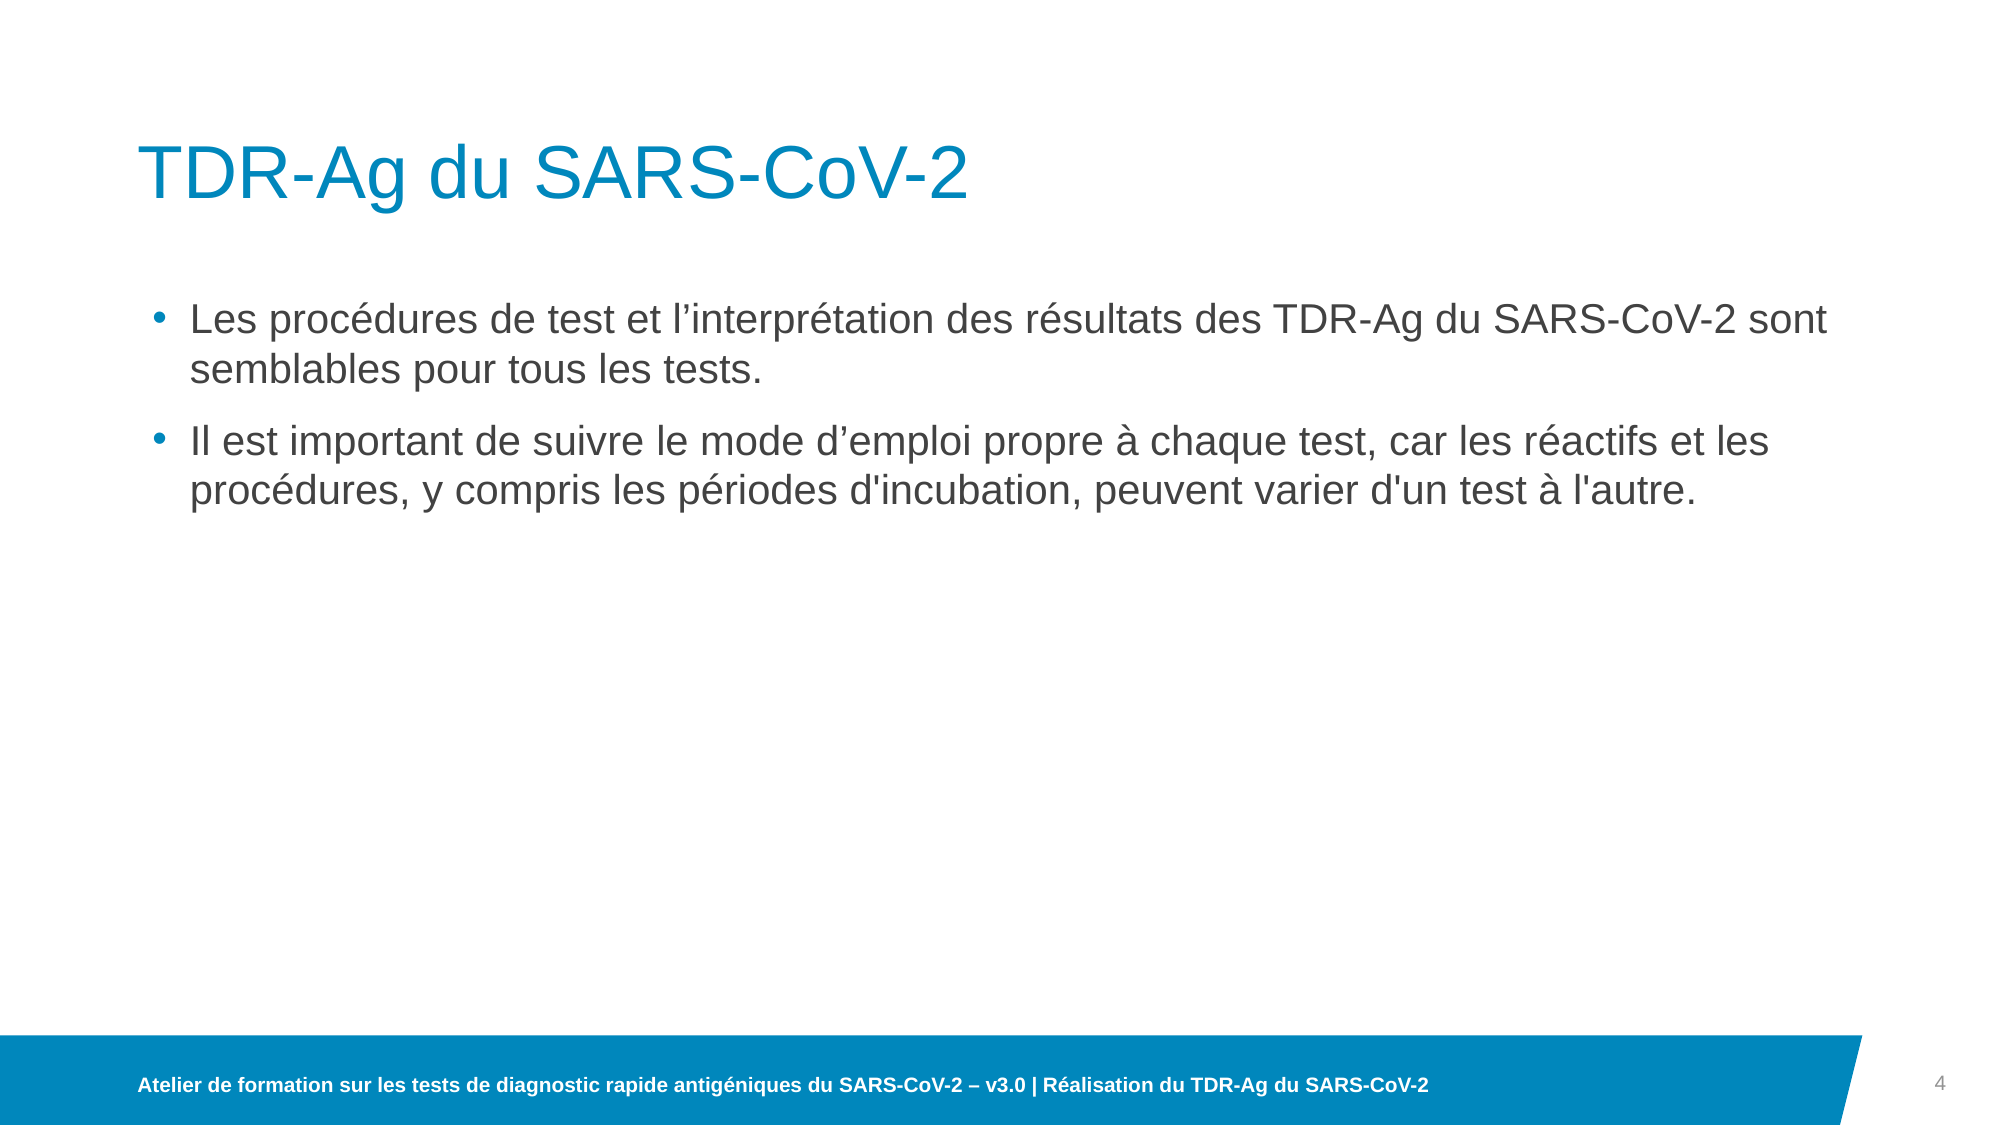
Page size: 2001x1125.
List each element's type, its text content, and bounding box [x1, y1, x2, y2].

footer Atelier de formation sur les tests de diagnostic rapide antigéniques du SARS-CoV-2 – v3.0 | Réalisation du TDR-Ag du SARS-CoV-2 [137, 1042, 1468, 1125]
list Les procédures de test et l’interprétation des résultats des TDR-Ag du SARS-CoV-2 sont semblables pour tous les tests. Il est important de suivre le mode d’emploi propre à chaque test, car les réactifs et les procédures, y compris les périodes d'incubation, peuvent varier d'un test à l'autre. [137, 284, 1863, 1014]
slide_number 4 [1862, 1035, 1947, 1125]
title TDR-Ag du SARS-CoV-2 [137, 59, 1863, 215]
